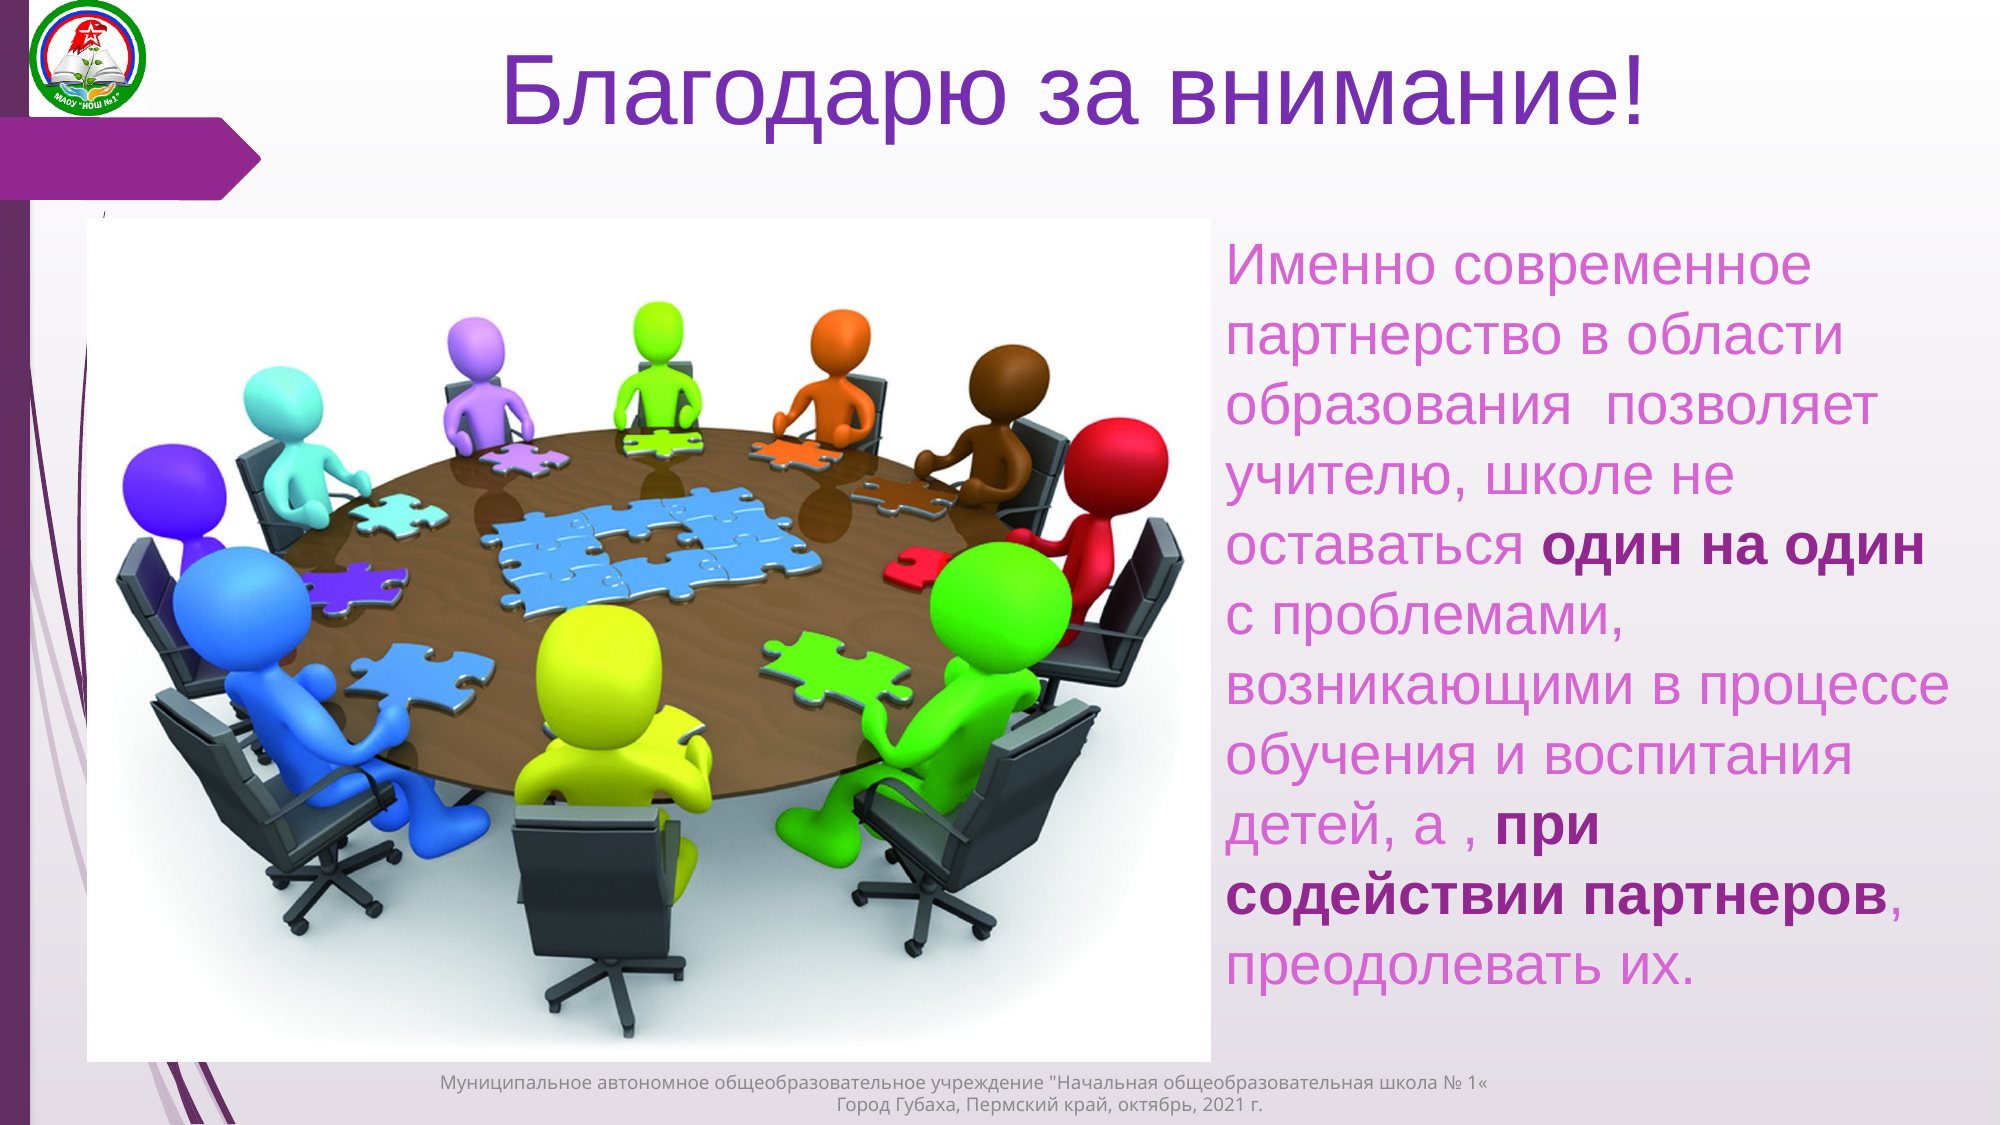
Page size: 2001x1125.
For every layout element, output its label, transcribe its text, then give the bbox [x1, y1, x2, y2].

list Именно современное партнерство в области образования позволяет учителю, школе не оставаться один на один с проблемами, возникающими в процессе обучения и воспитания детей, а , при содействии партнеров, преодолевать их. [1211, 218, 1972, 1062]
title Благодарю за внимание! [261, 16, 1888, 198]
footer Муниципальное автономное общеобразовательное учреждение "Начальная общеобразовательная школа № 1« Город Губаха, Пермский край, октябрь, 2021 г. [424, 1061, 1675, 1125]
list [87, 218, 1211, 1062]
picture [29, 0, 146, 117]
